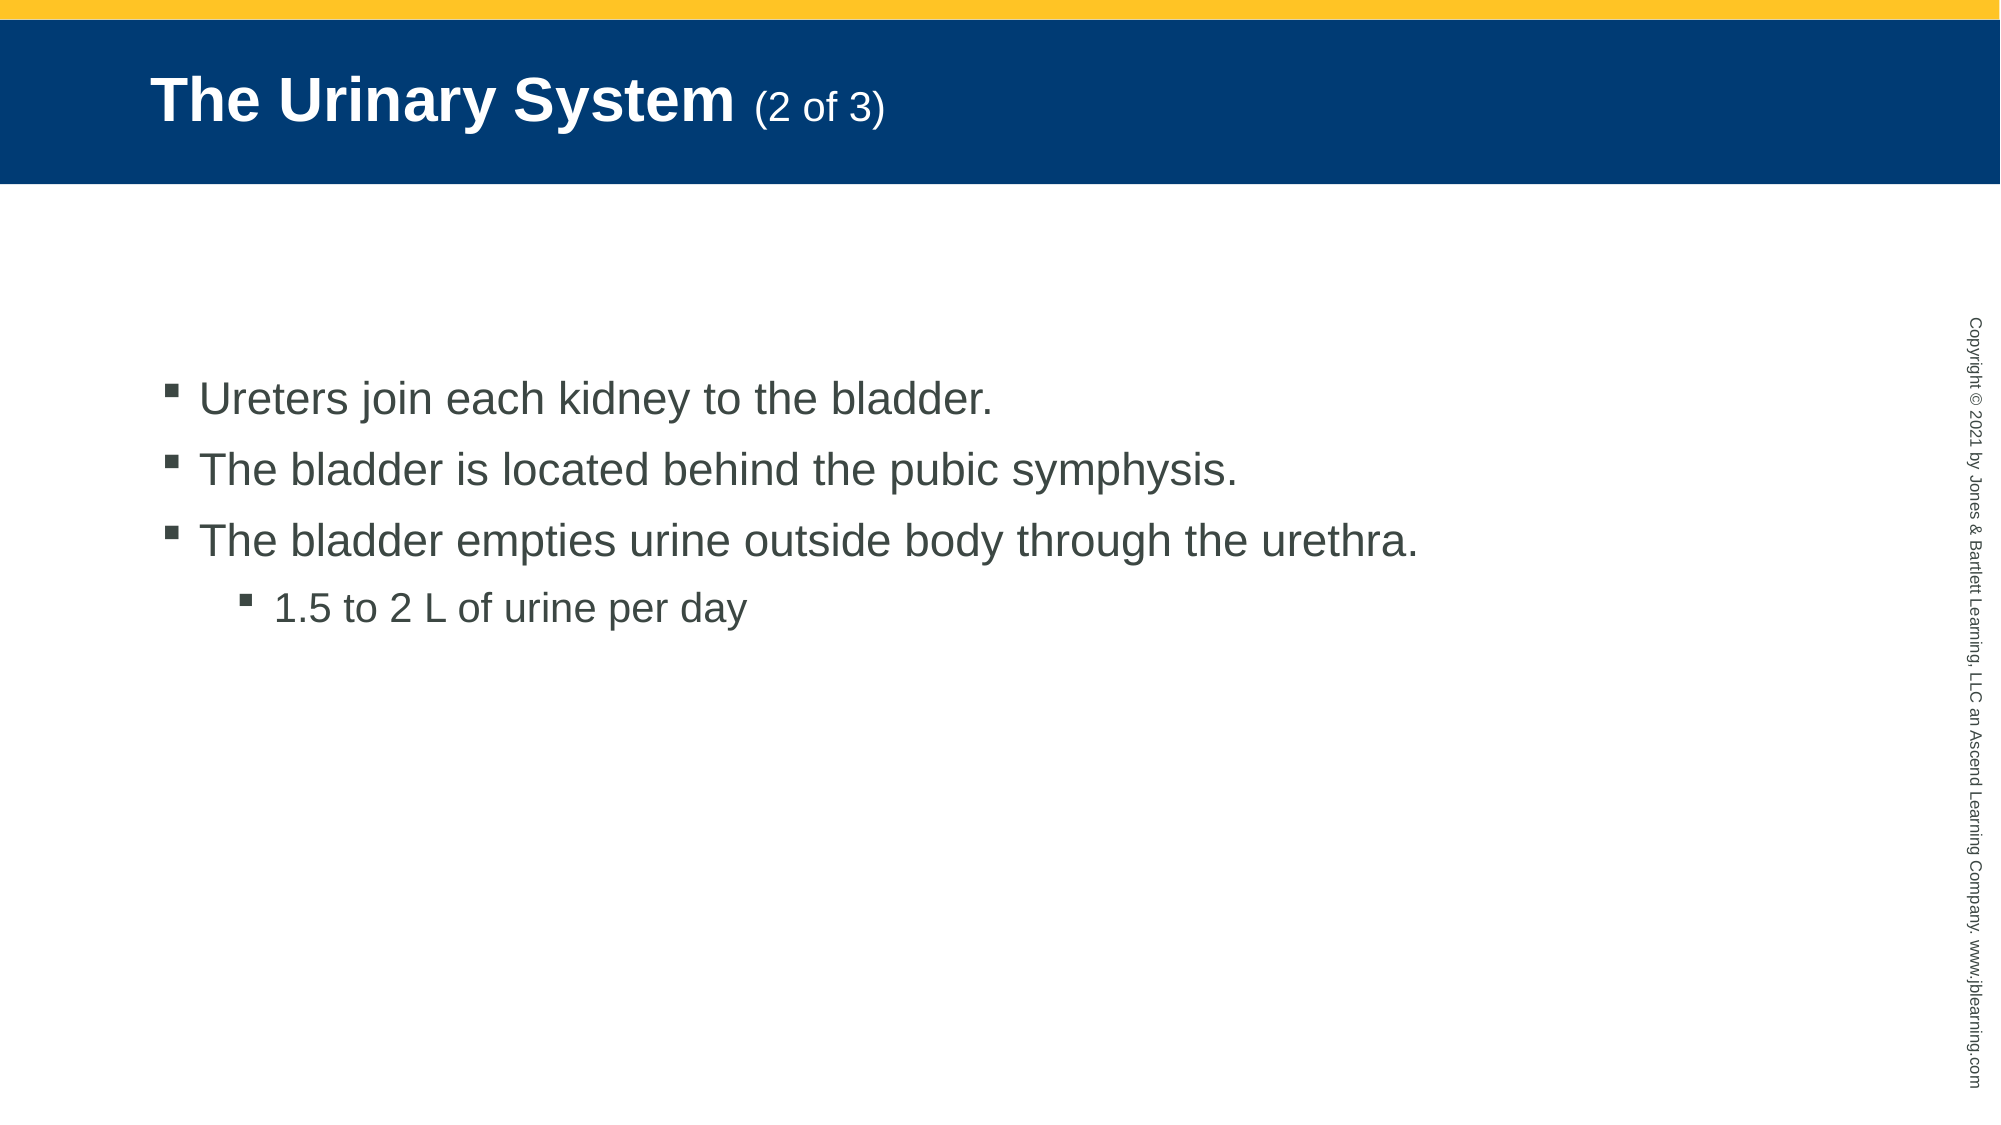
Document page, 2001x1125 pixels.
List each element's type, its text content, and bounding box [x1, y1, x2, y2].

list Ureters join each kidney to the bladder. The bladder is located behind the pubic symphysis. The bladder empties urine outside body through the urethra. 1.5 to 2 L of urine per day [146, 361, 1859, 1016]
title The Urinary System (2 of 3) [0, 19, 2000, 185]
